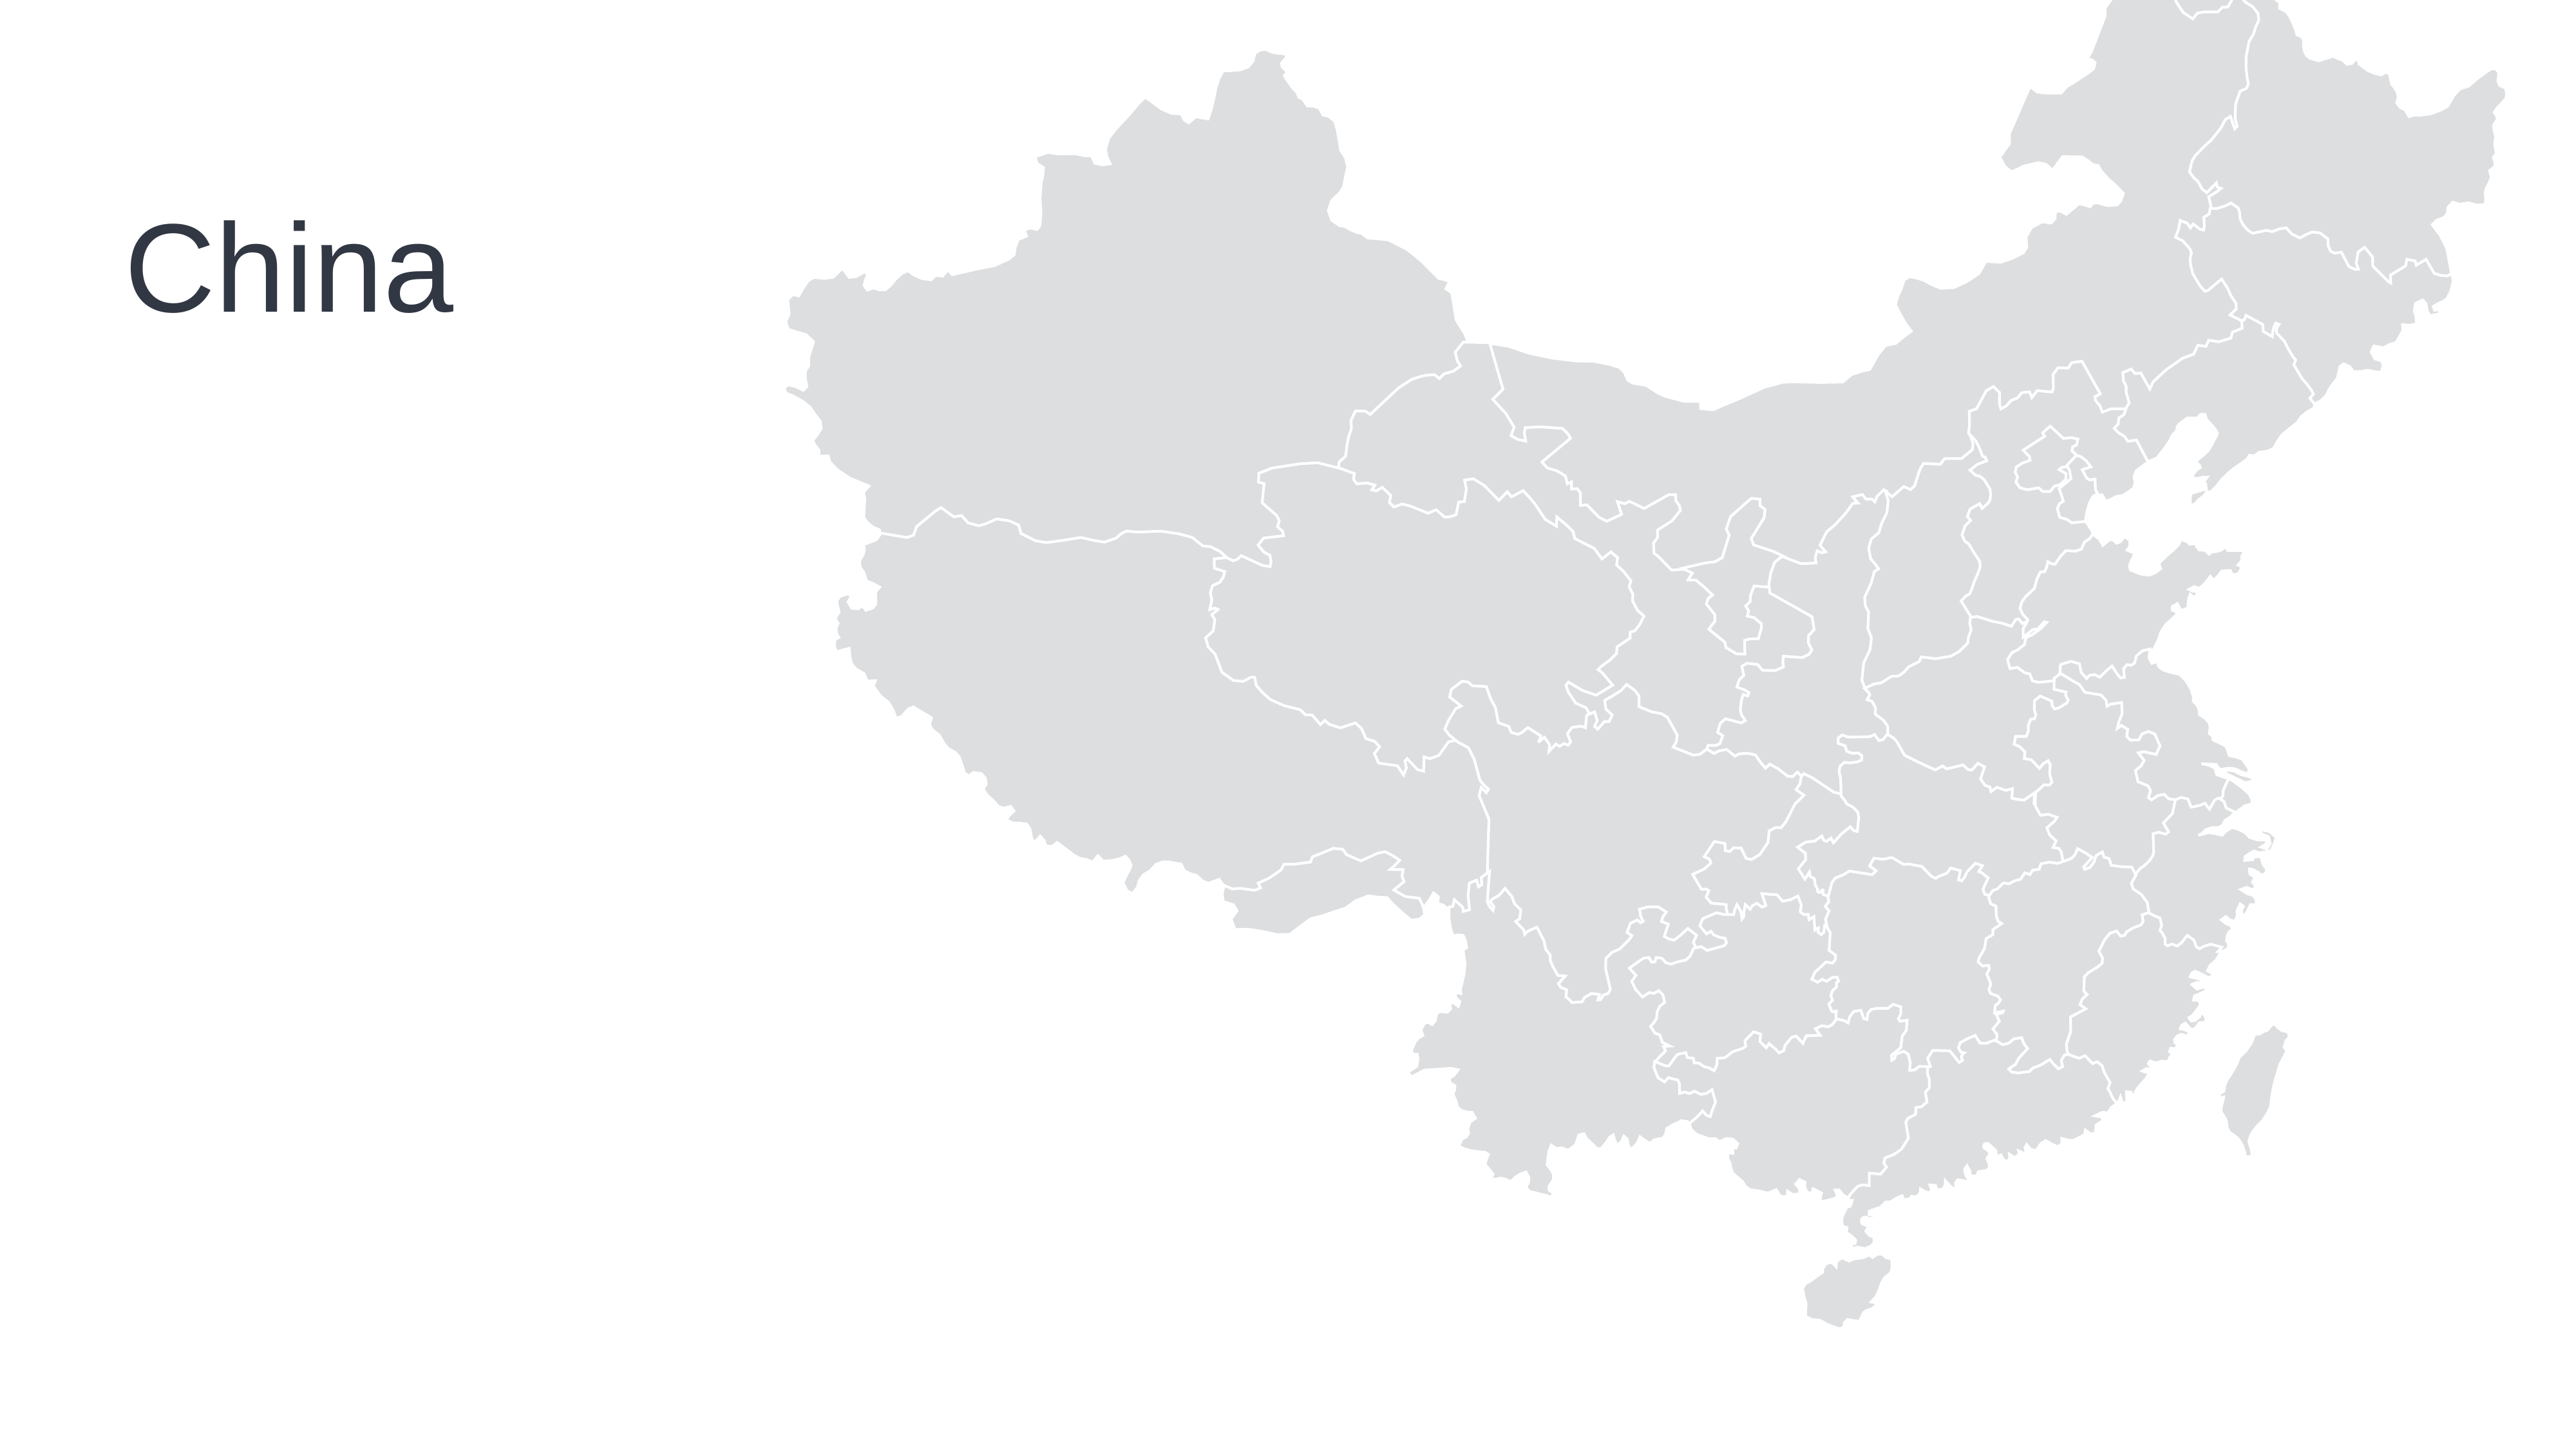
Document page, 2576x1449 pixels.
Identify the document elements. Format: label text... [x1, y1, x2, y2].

title China [117, 178, 778, 415]
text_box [784, 0, 2507, 1329]
